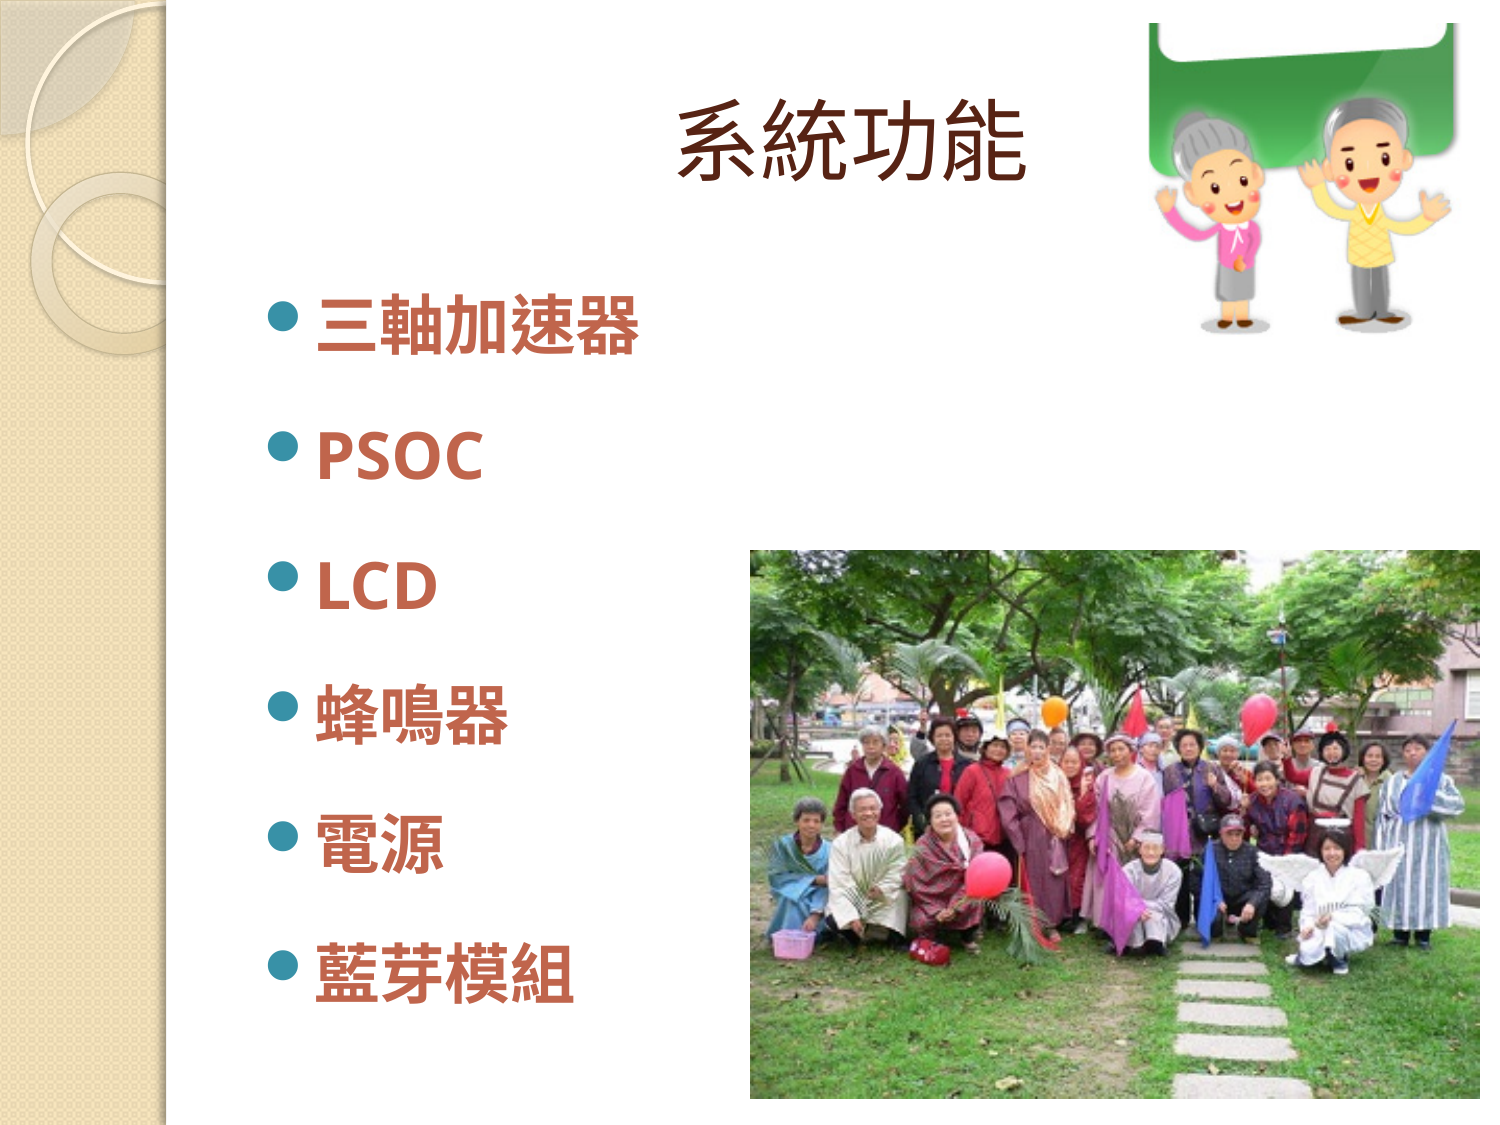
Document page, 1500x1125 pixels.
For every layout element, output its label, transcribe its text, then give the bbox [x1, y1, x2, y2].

title 系統功能 [235, 45, 1141, 233]
picture [749, 550, 1480, 1099]
picture [1148, 23, 1477, 352]
list 三軸加速器 PSOC LCD 蜂鳴器 電源 藍芽模組 [235, 237, 1466, 1025]
